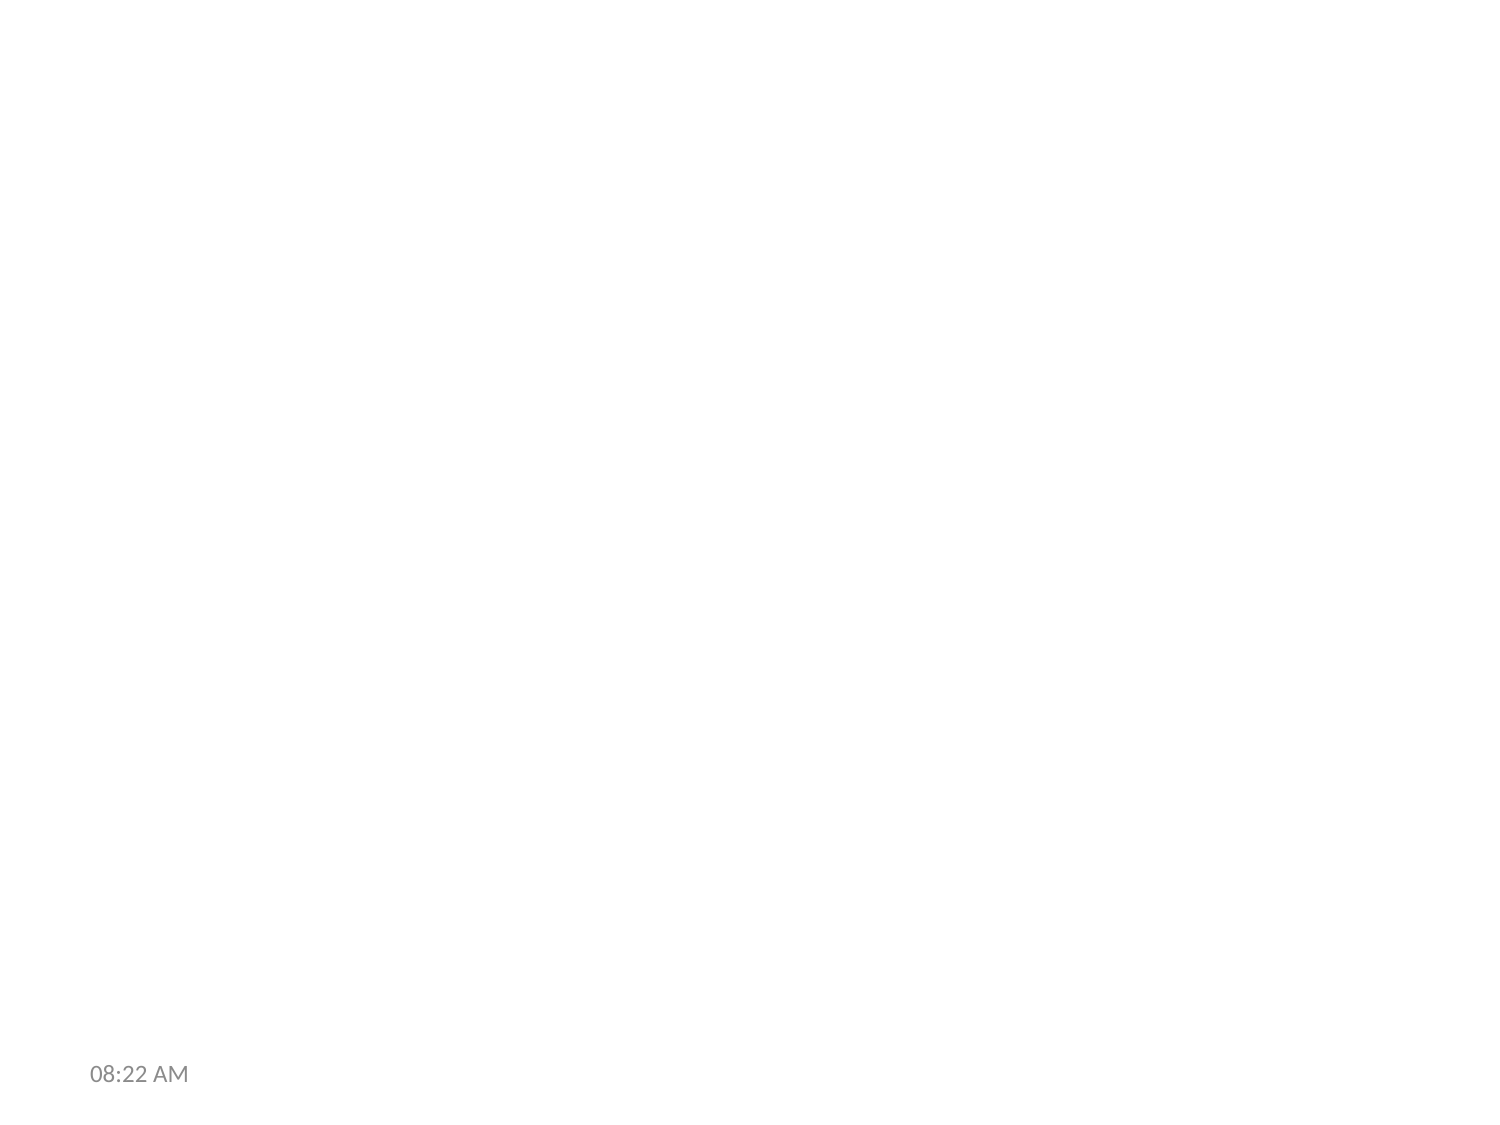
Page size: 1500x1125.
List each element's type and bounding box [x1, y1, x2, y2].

slide_number [75, 1042, 425, 1103]
